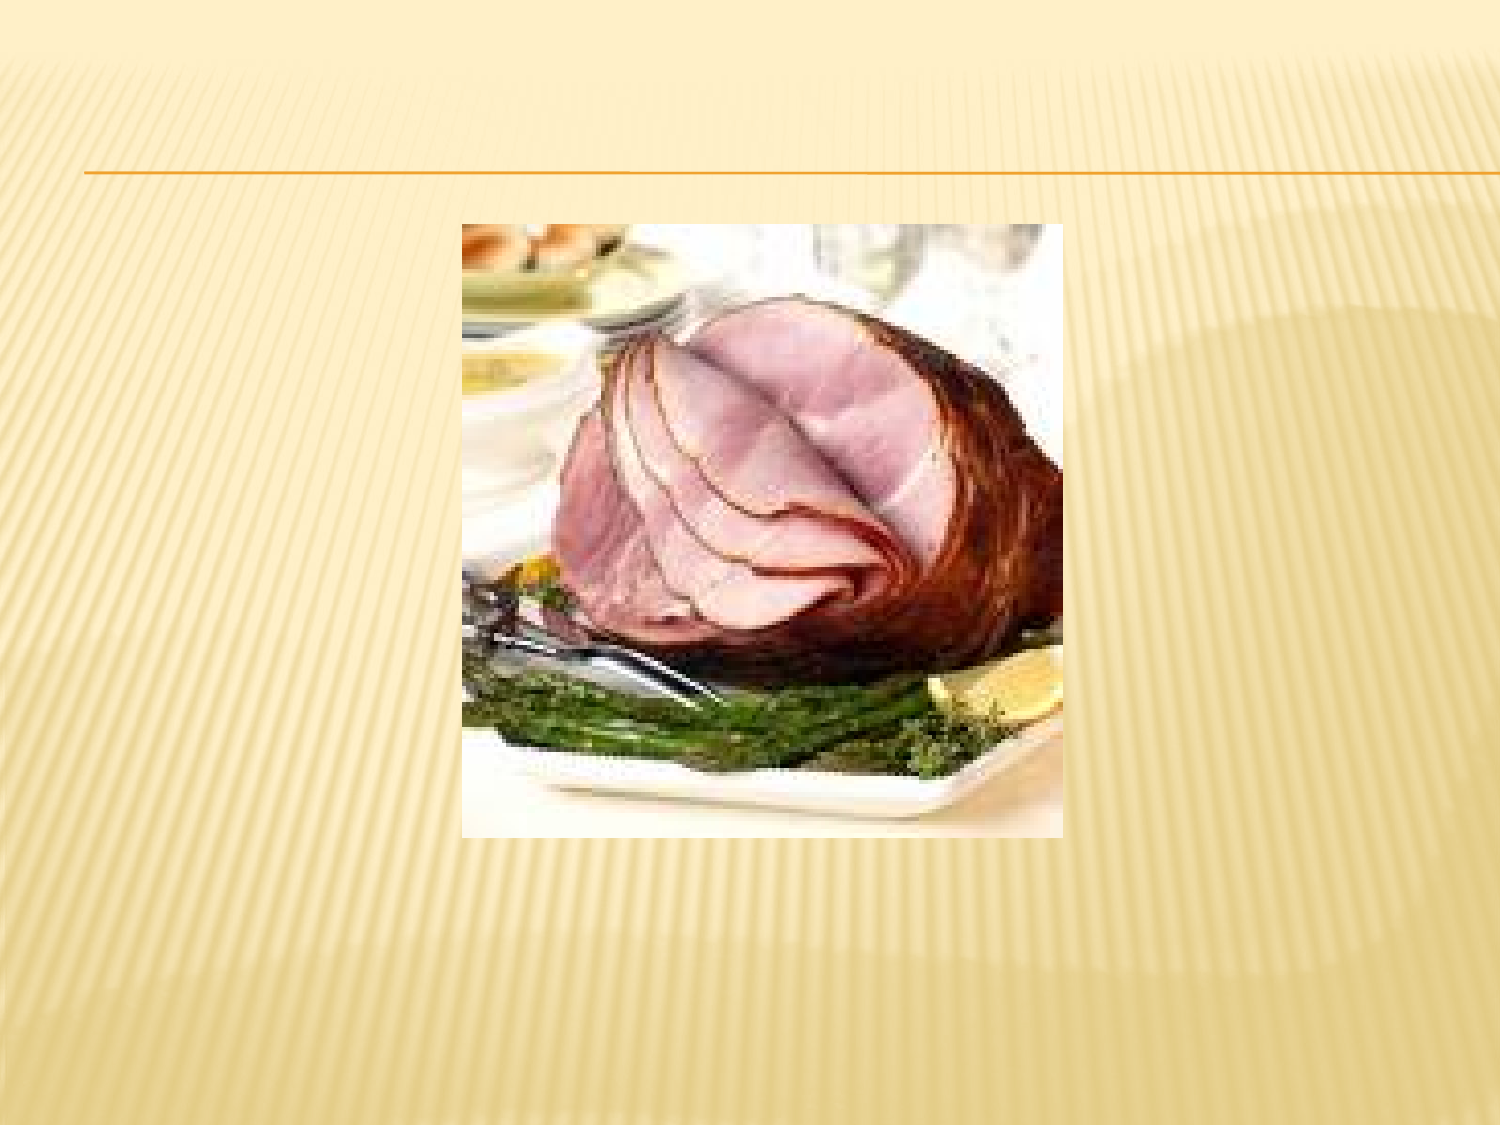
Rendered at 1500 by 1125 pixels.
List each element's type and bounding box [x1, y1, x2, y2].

list [462, 224, 1063, 838]
